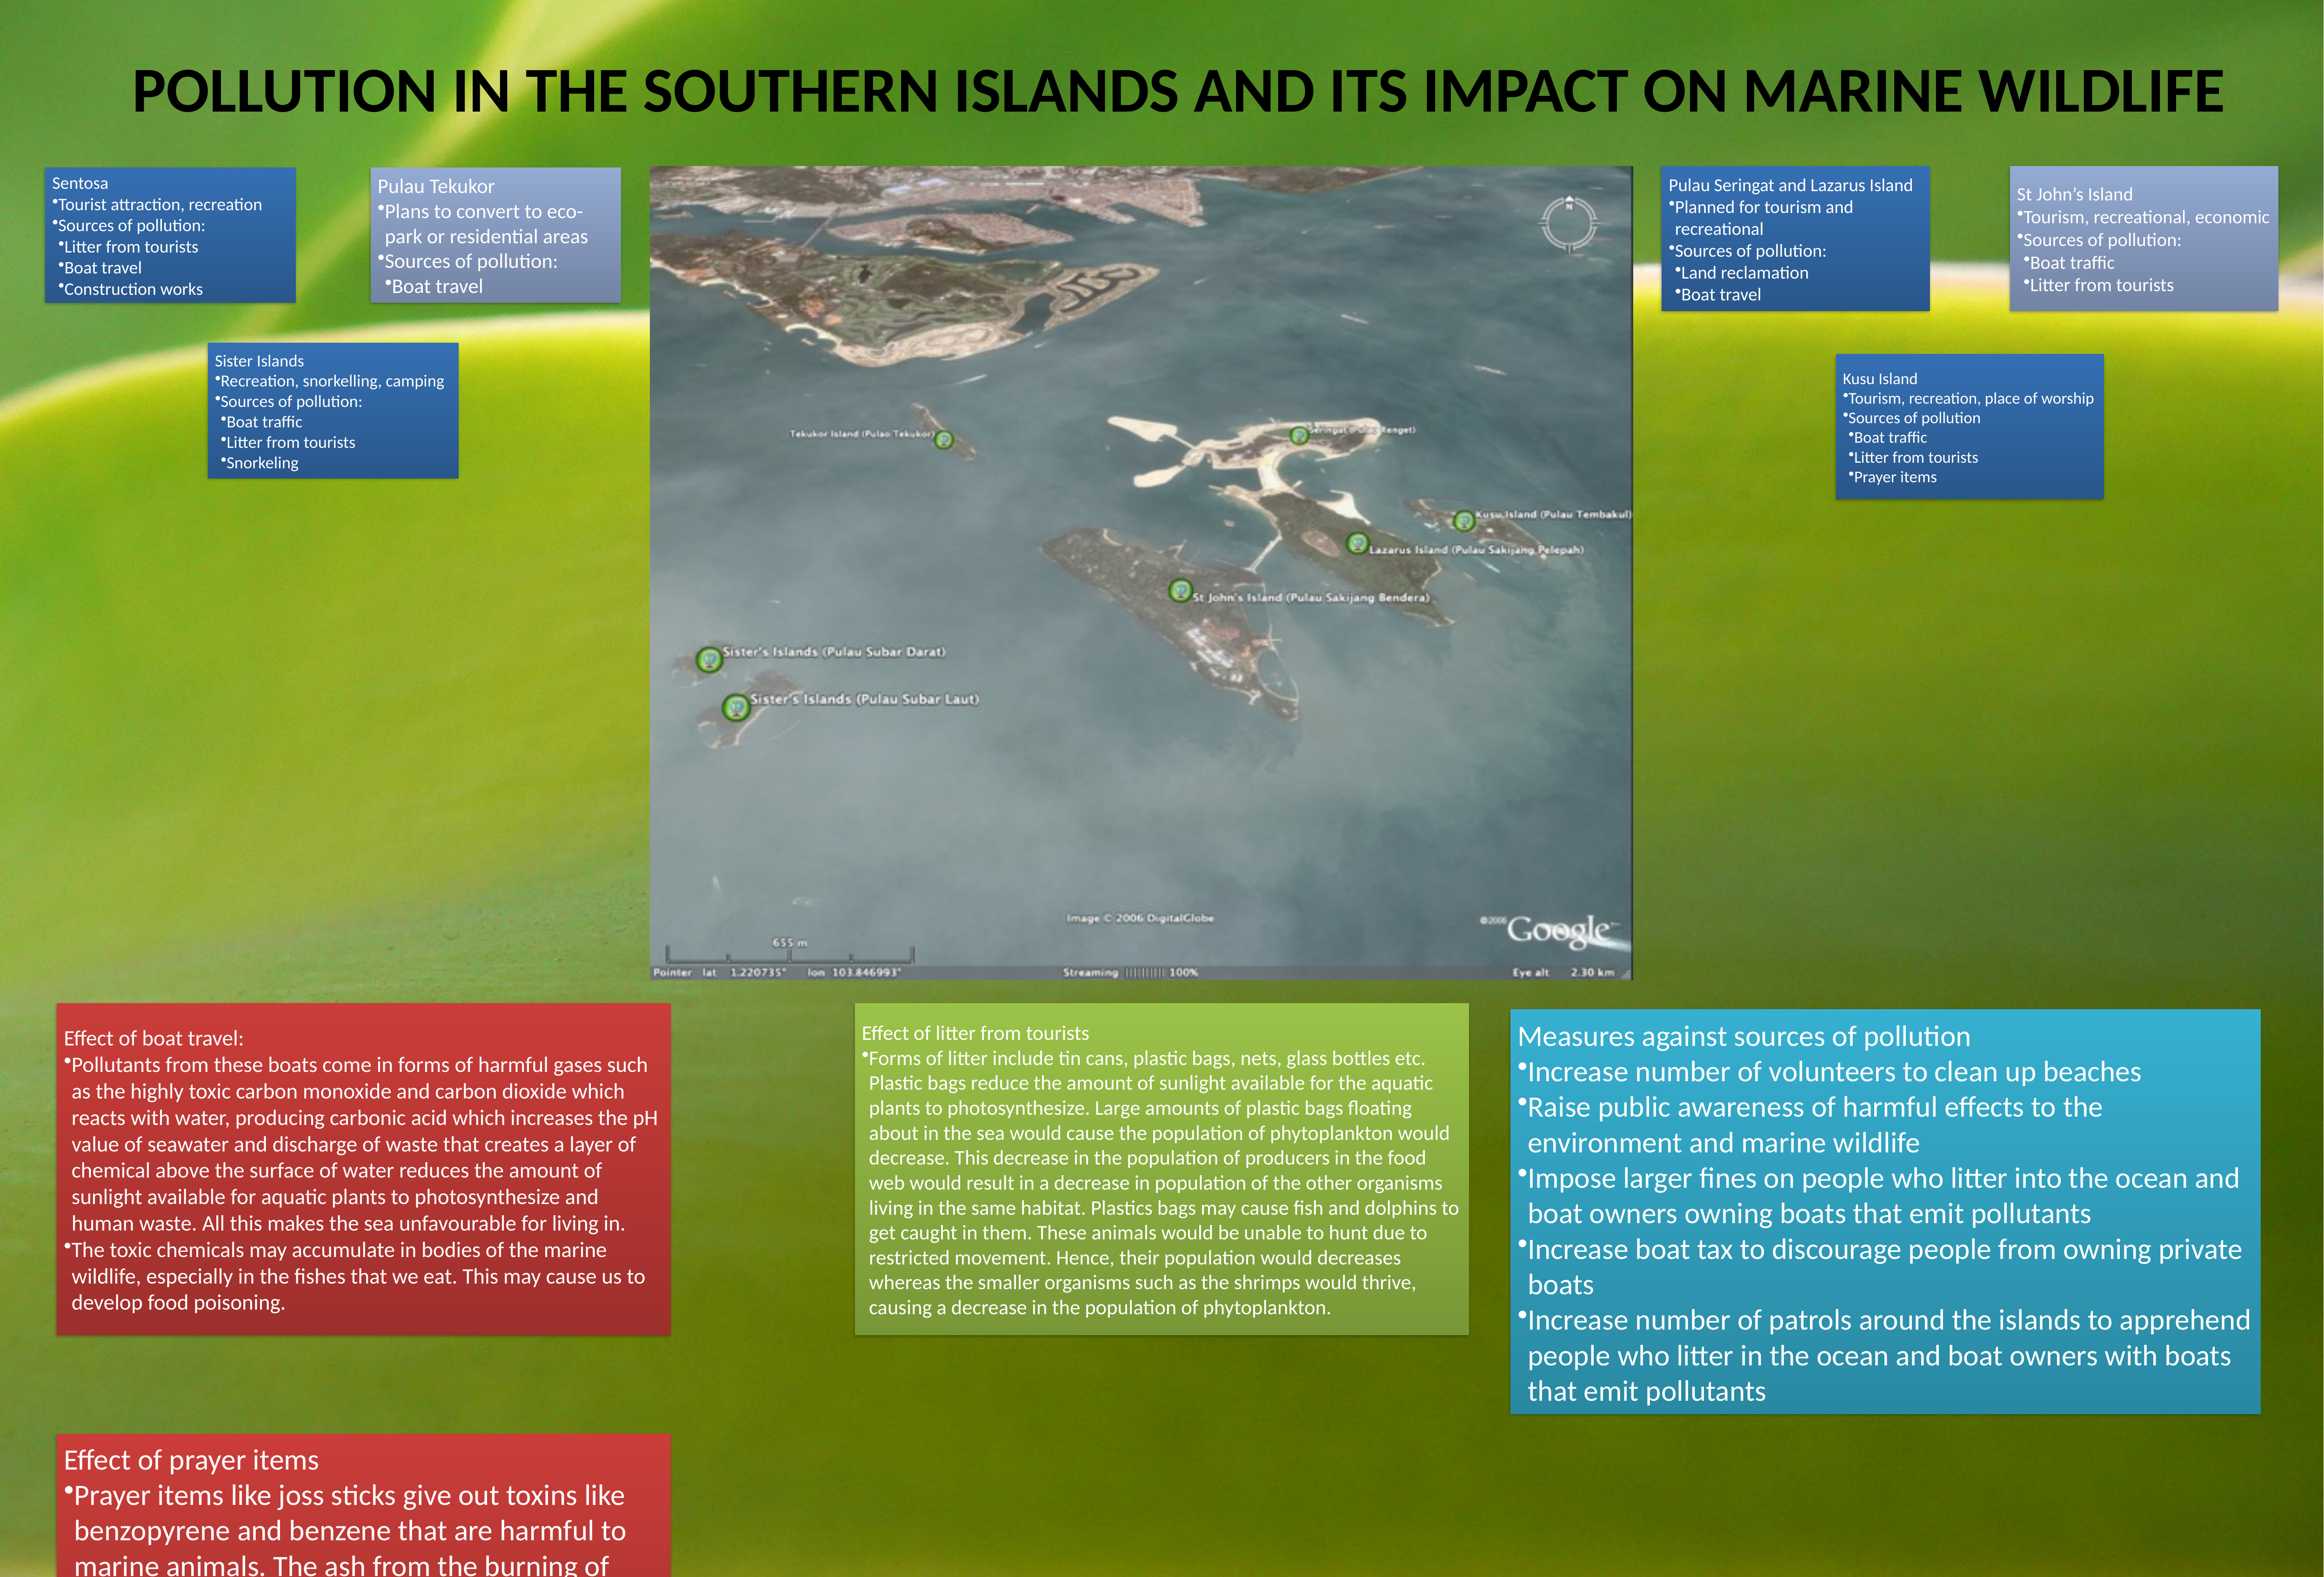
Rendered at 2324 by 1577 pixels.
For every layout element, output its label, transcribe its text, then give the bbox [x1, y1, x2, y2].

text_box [1662, 166, 2278, 980]
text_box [57, 1003, 1469, 1577]
text_box Pollution in the Southern Islands and its impact on marine wildlife [125, 44, 2234, 128]
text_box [45, 167, 621, 980]
picture [0, 0, 2324, 1577]
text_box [1510, 1009, 2261, 1577]
